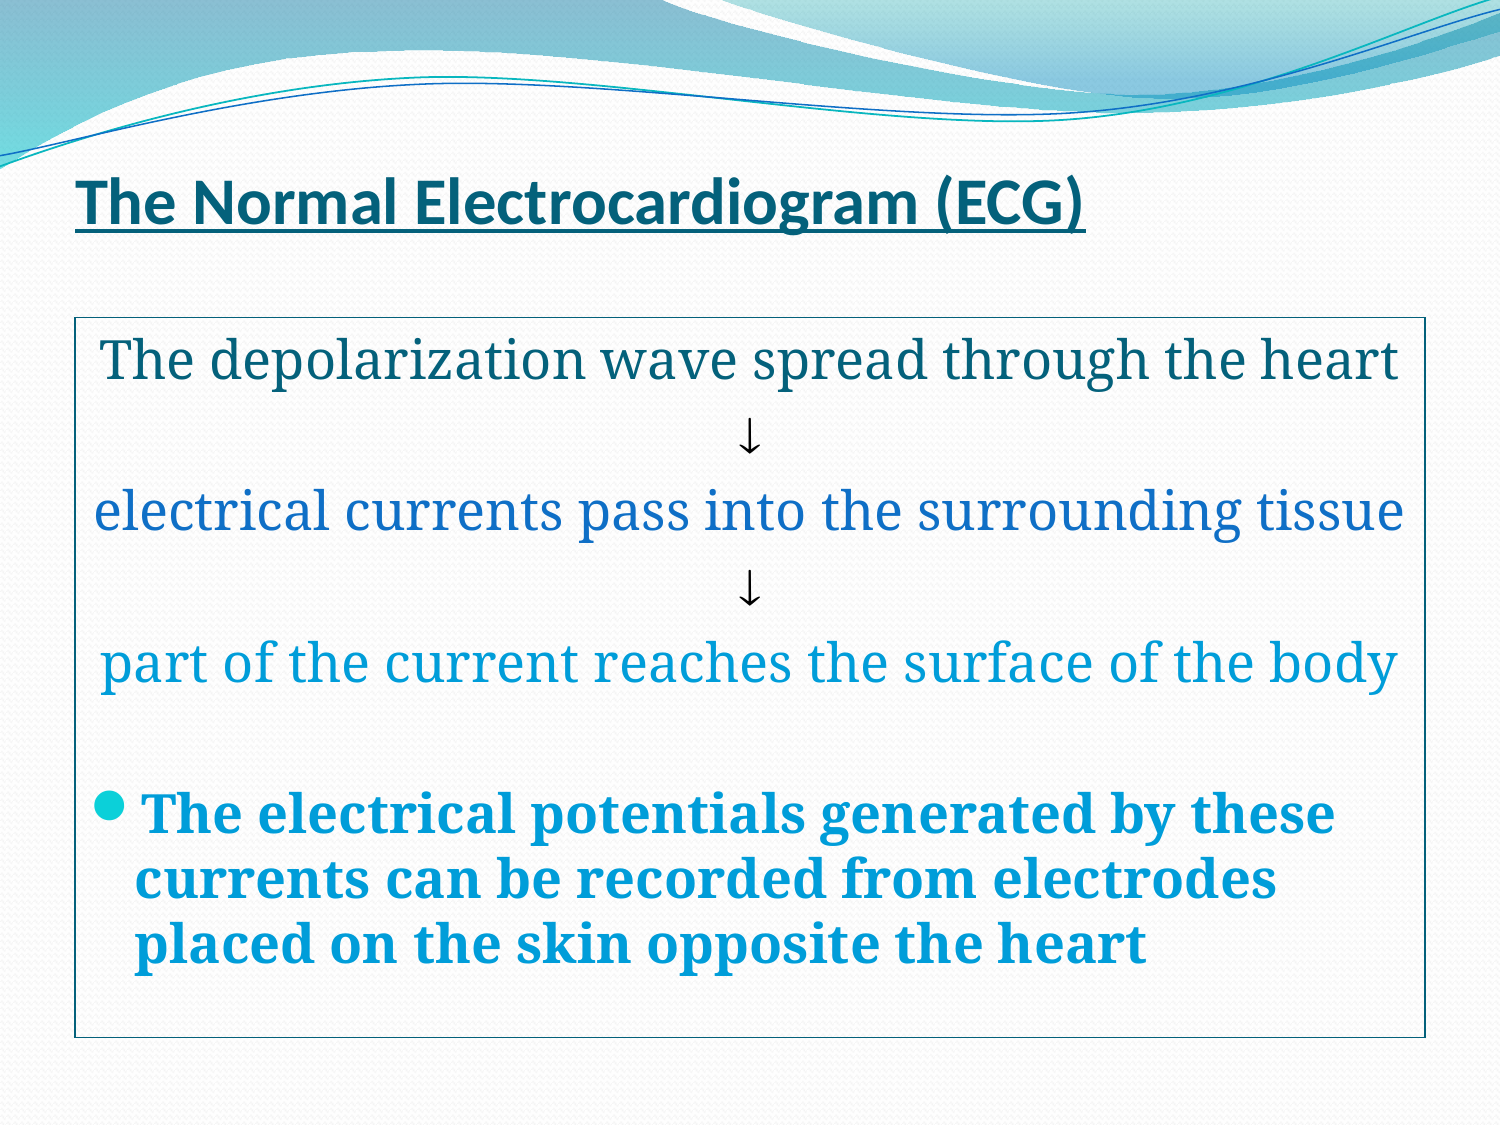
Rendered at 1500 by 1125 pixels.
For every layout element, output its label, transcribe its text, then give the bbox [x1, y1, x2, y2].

list The depolarization wave spread through the heart  electrical currents pass into the surrounding tissue  part of the current reaches the surface of the body The electrical potentials generated by these currents can be recorded from electrodes placed on the skin opposite the heart [74, 317, 1426, 1038]
title The Normal Electrocardiogram (ECG) [74, 49, 1426, 238]
